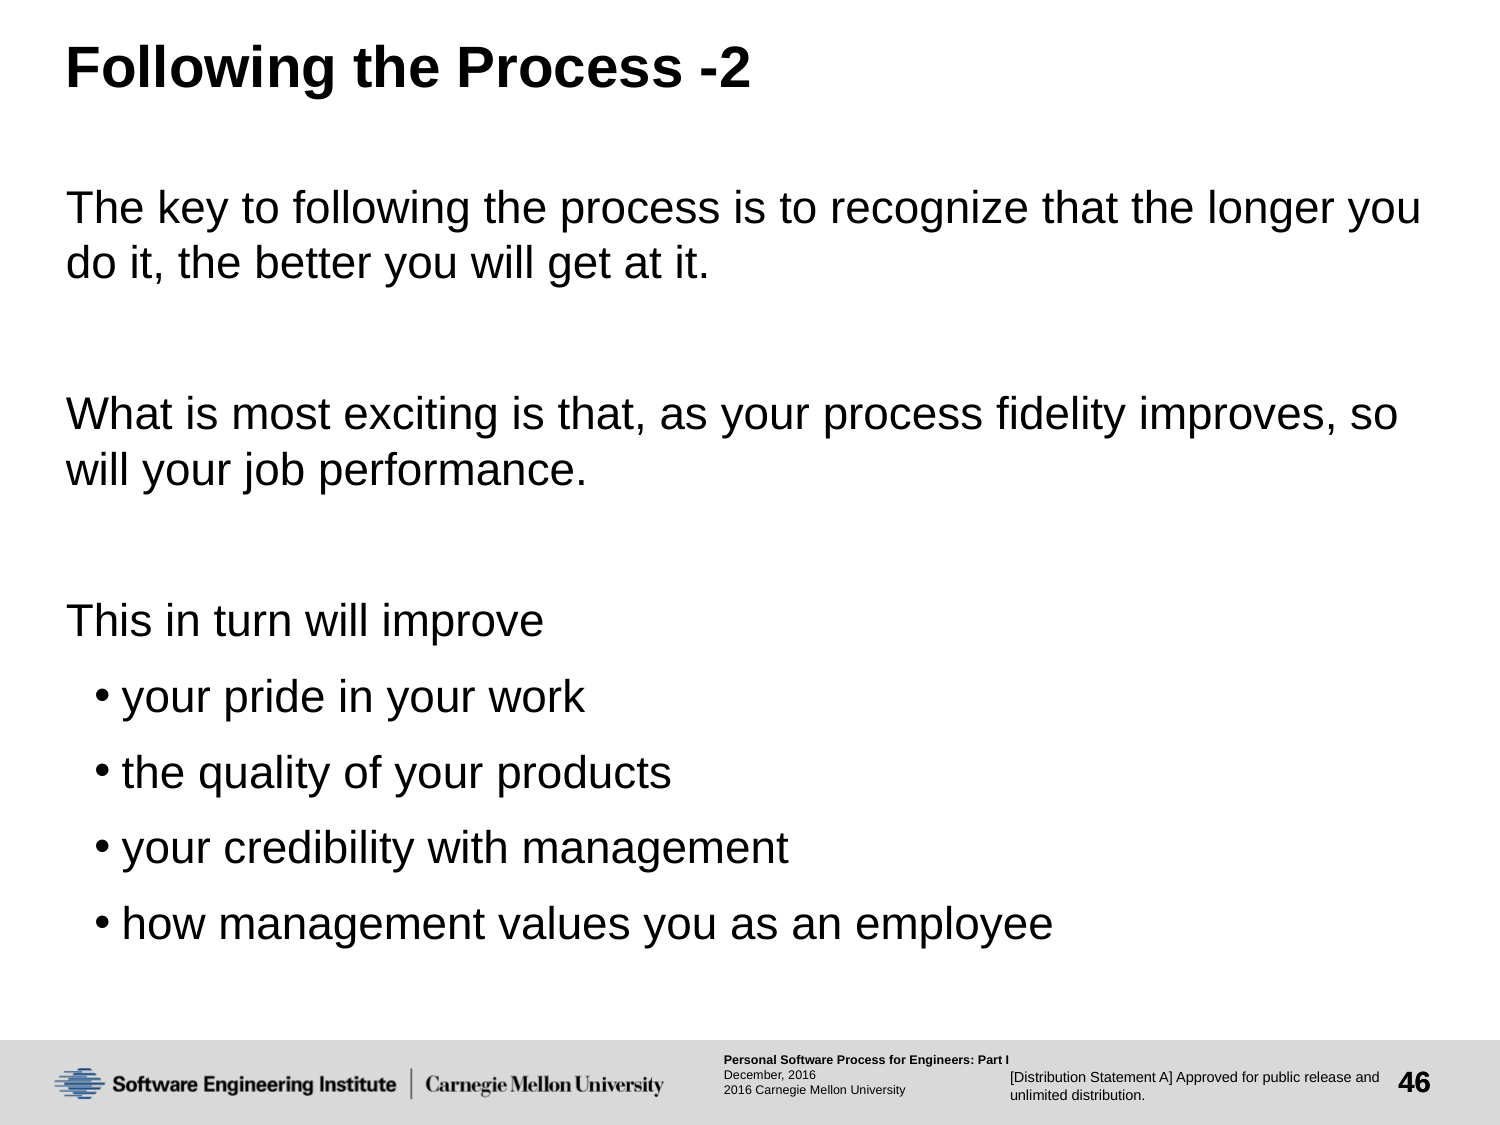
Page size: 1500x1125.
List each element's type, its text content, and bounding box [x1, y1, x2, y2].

list The key to following the process is to recognize that the longer you do it, the better you will get at it. What is most exciting is that, as your process fidelity improves, so will your job performance. This in turn will improve your pride in your work the quality of your products your credibility with management how management values you as an employee [65, 177, 1431, 1000]
picture [46, 1061, 673, 1104]
title Following the Process -2 [65, 37, 1313, 148]
